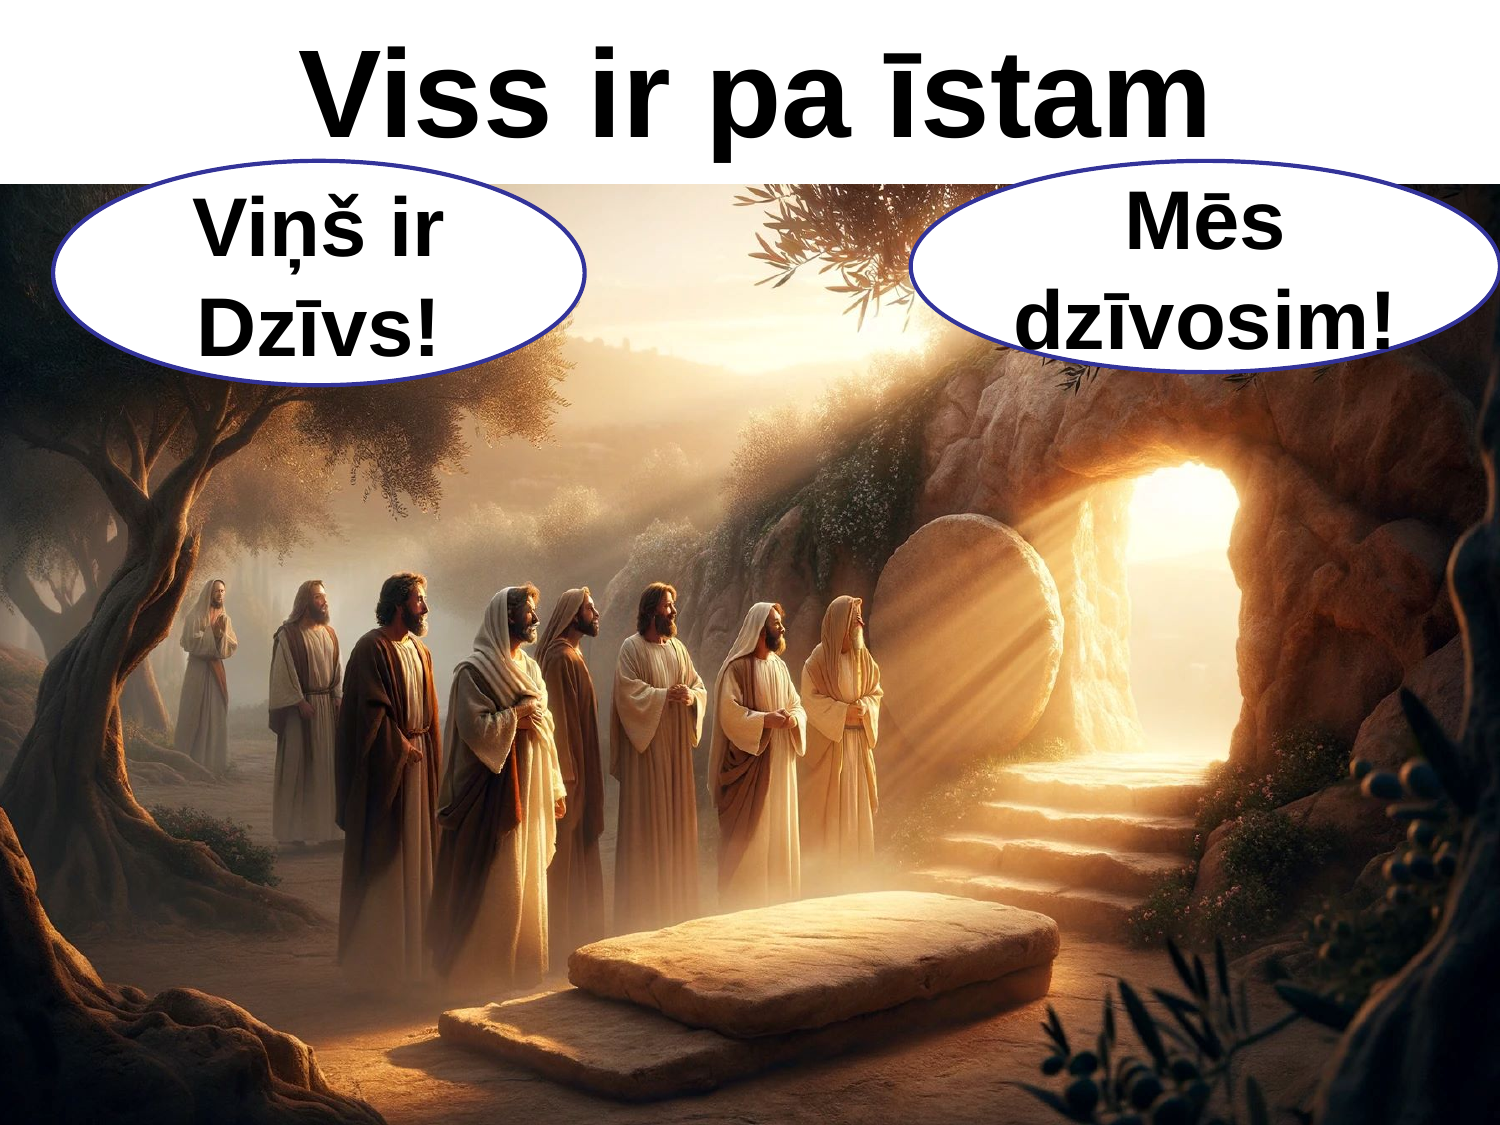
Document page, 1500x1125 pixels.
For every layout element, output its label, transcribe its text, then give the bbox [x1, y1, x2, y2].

text_box Viņš ir Dzīvs! [156, 158, 482, 182]
text_box Mēs dzīvosim! [1020, 158, 1391, 182]
title Viss ir pa īstam [0, 0, 1500, 177]
picture [0, 184, 1500, 1125]
